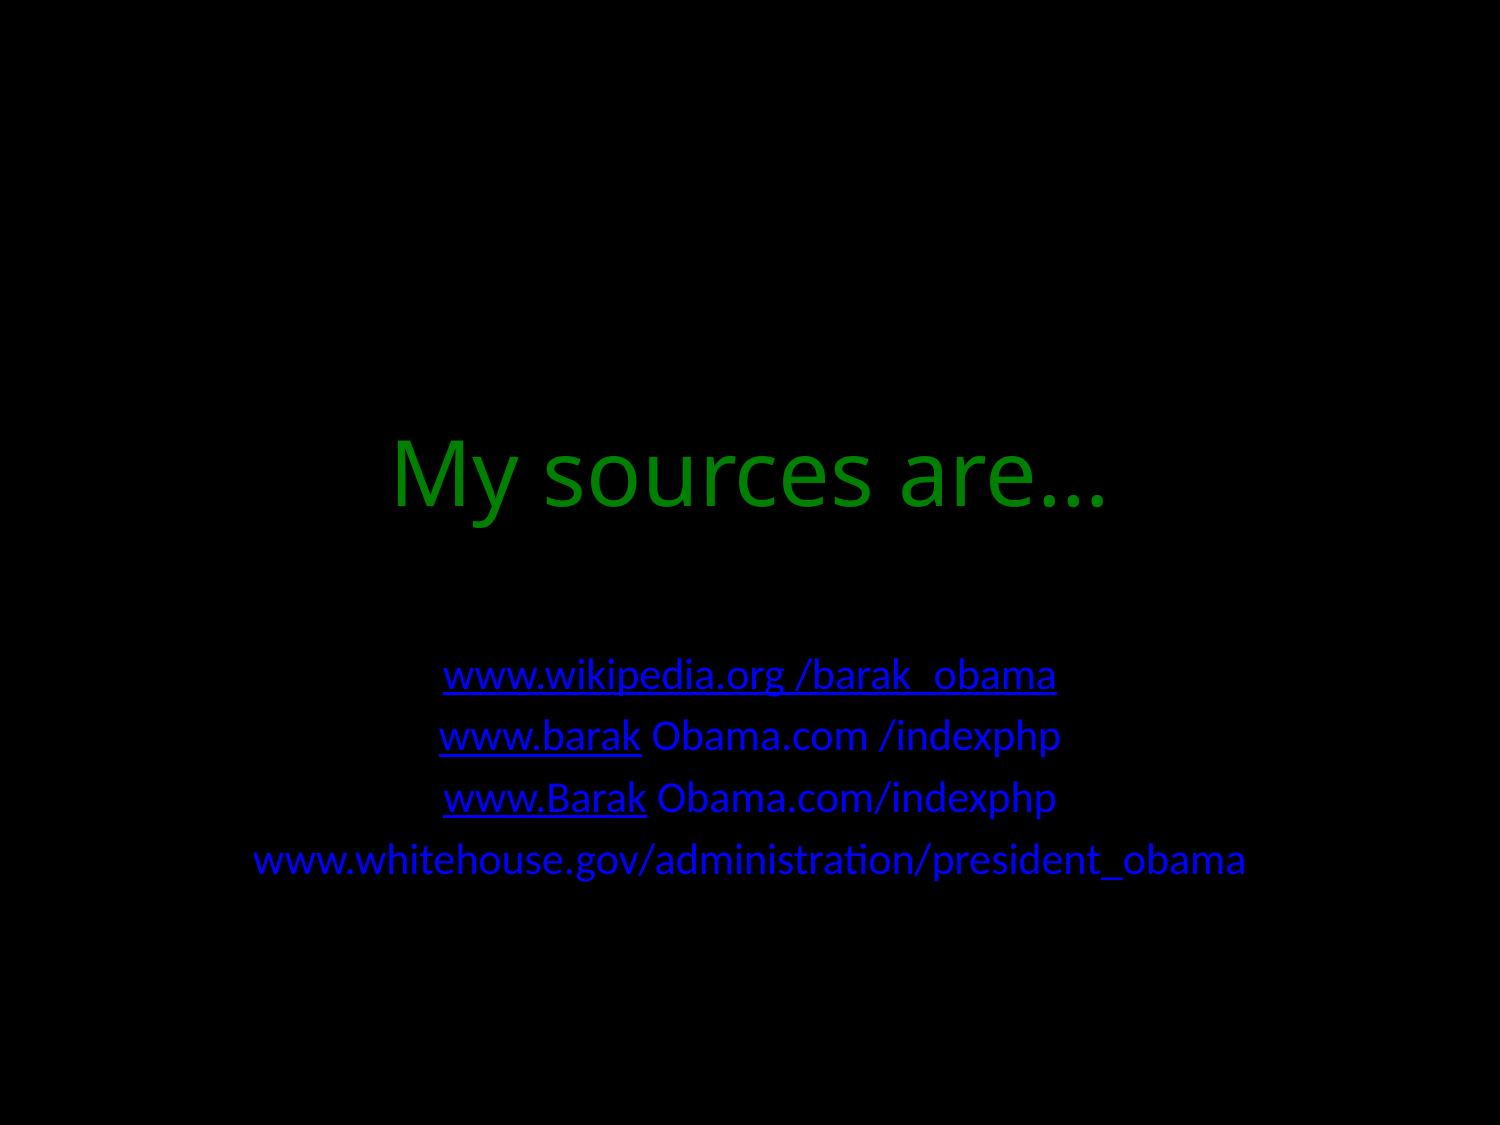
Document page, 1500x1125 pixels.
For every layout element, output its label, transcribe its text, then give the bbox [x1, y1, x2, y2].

title My sources are… [112, 349, 1388, 591]
subtitle www.wikipedia.org /barak_obama www.barak Obama.com /indexphp www.Barak Obama.com/indexphp www.whitehouse.gov/administration/president_obama [225, 637, 1275, 925]
